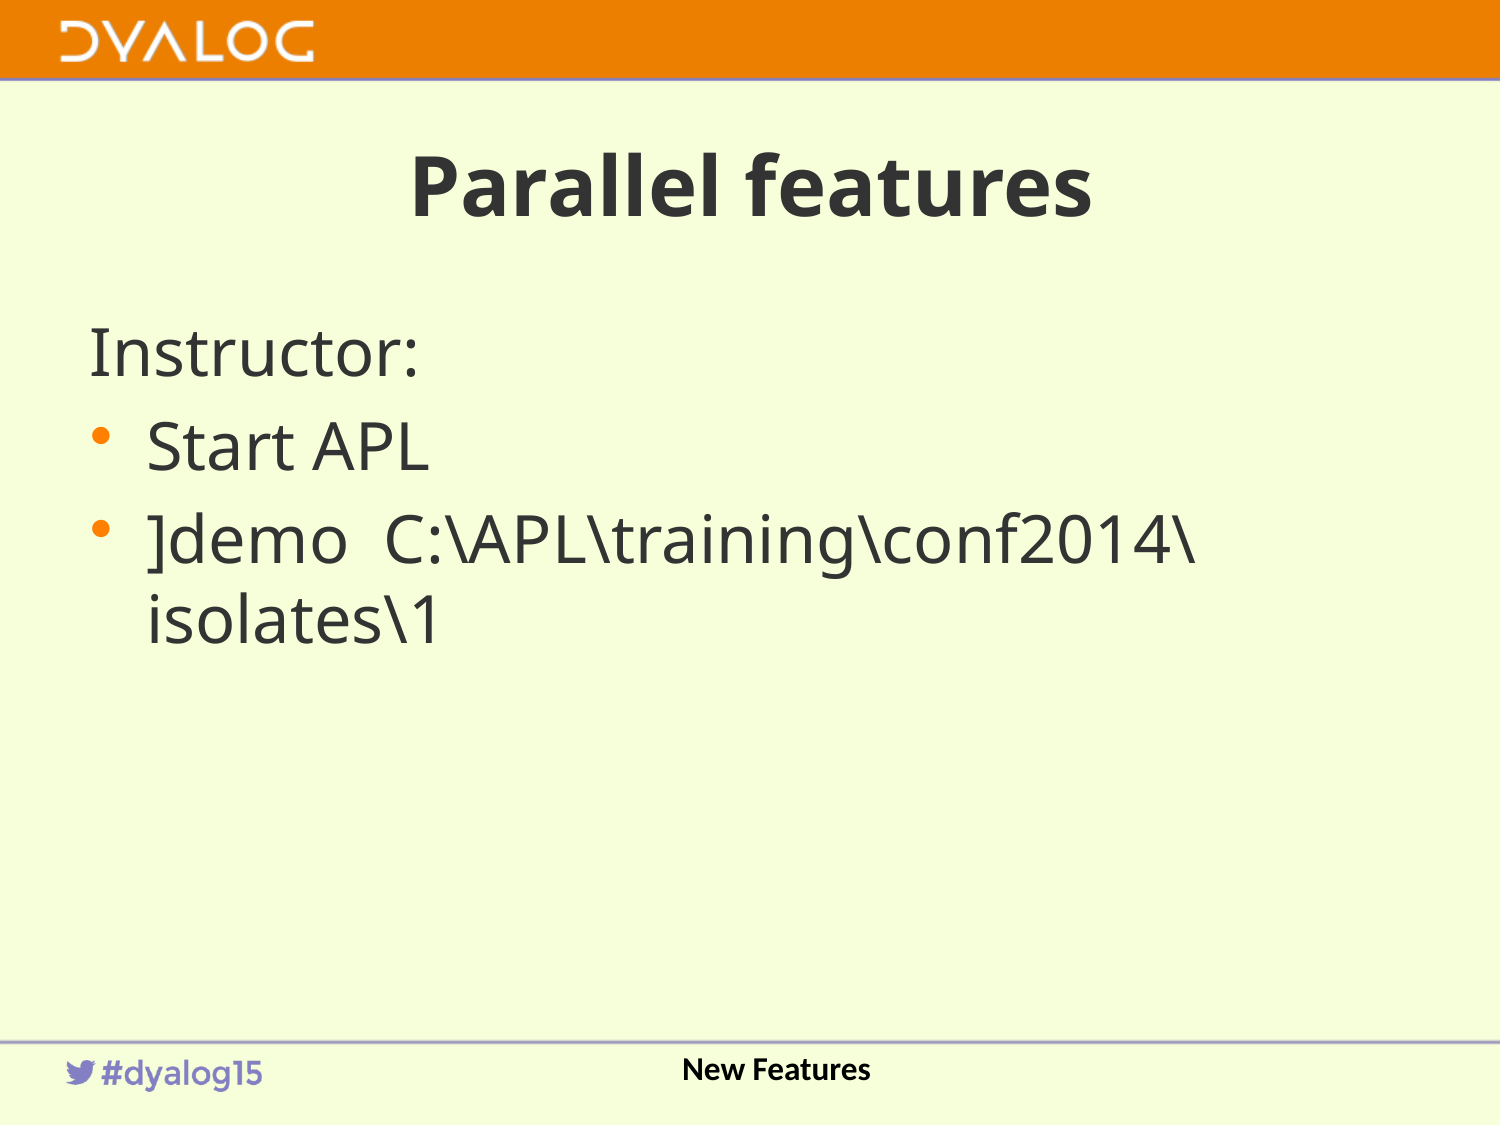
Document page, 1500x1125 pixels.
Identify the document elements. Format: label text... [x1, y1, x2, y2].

list Instructor: Start APL ]demo C:\APL\training\conf2014\isolates\1 [75, 302, 1425, 1005]
picture [0, 0, 1500, 1125]
footer New Features [667, 1039, 892, 1100]
title Parallel features [76, 125, 1427, 256]
